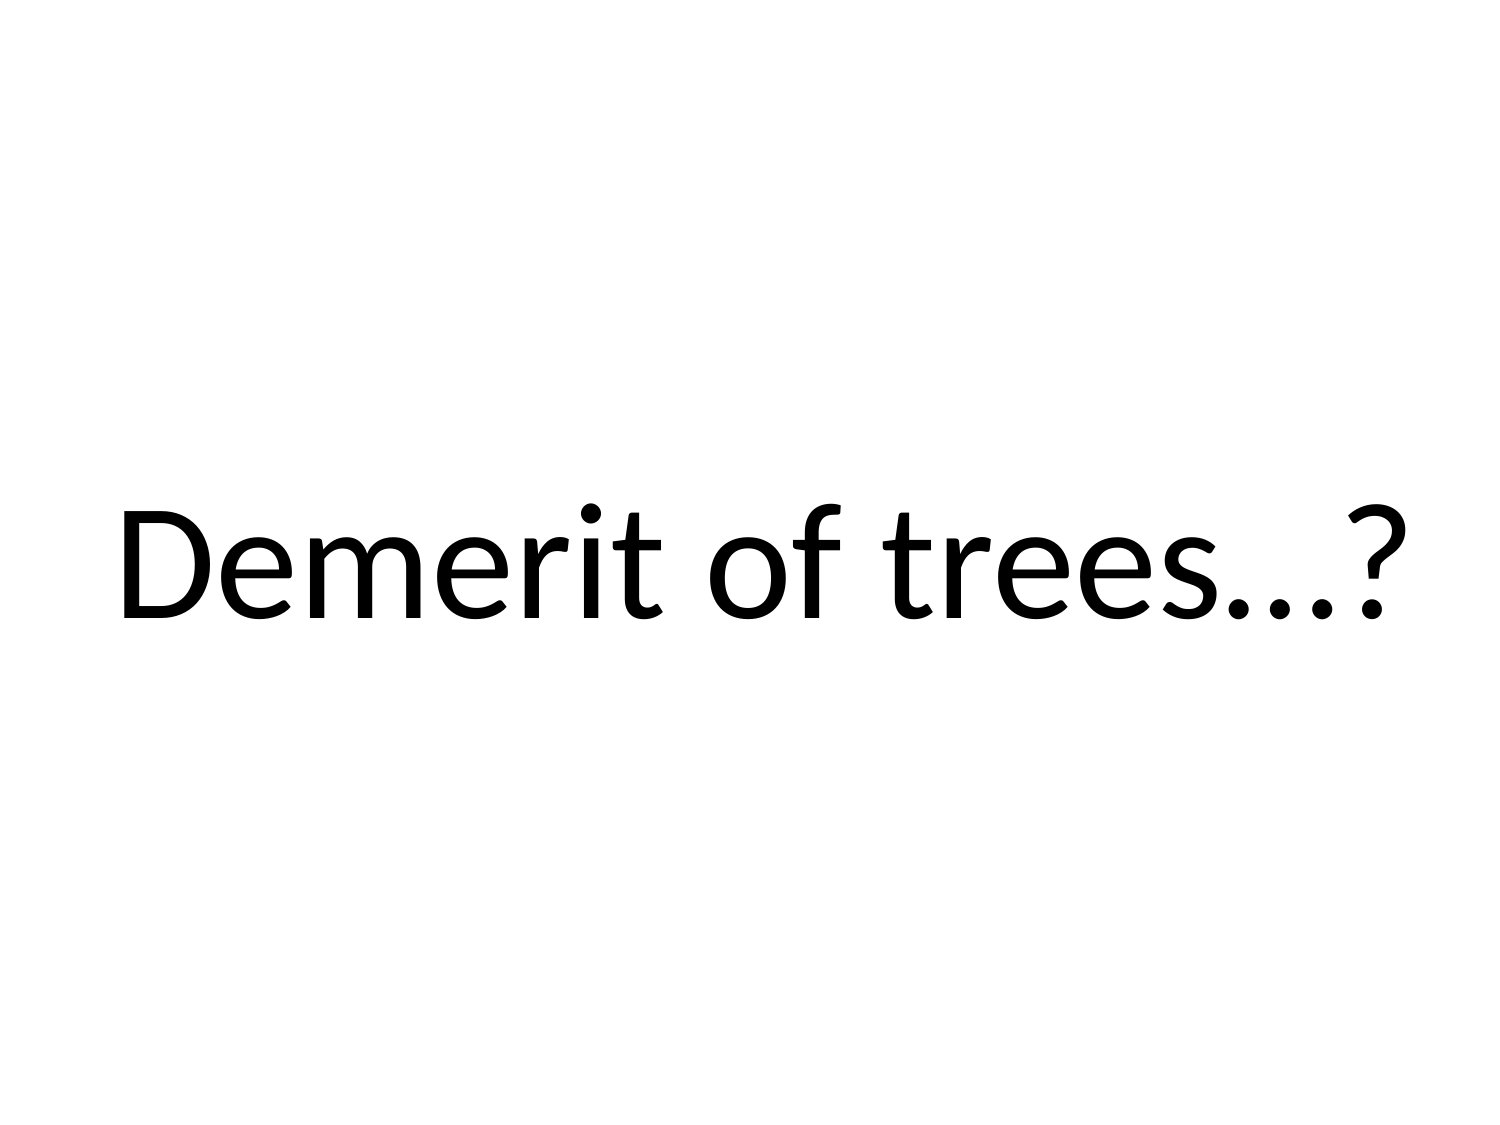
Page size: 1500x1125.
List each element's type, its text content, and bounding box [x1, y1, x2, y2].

title Demerit of trees…? [82, 363, 1449, 741]
